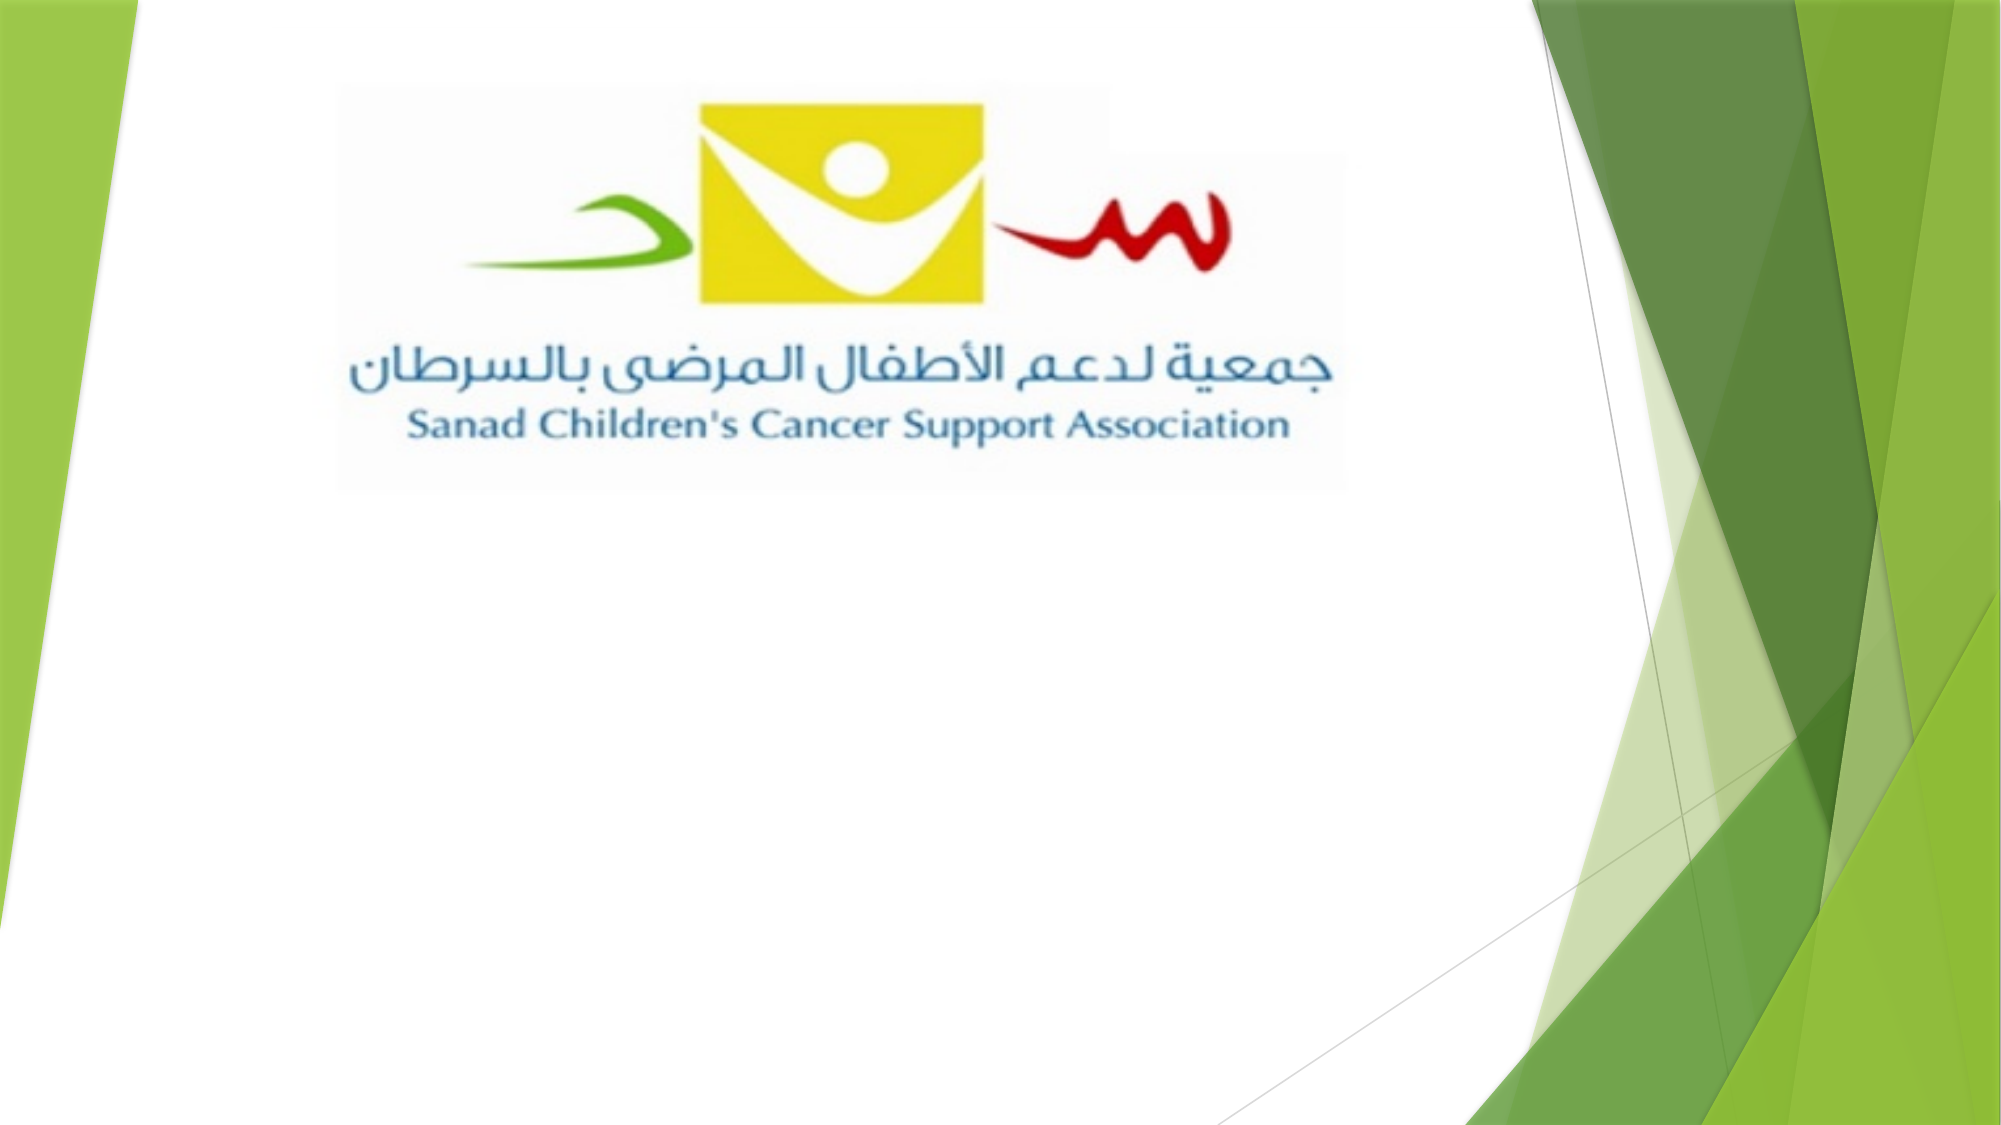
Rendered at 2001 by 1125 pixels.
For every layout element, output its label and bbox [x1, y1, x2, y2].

picture [272, 26, 1534, 532]
